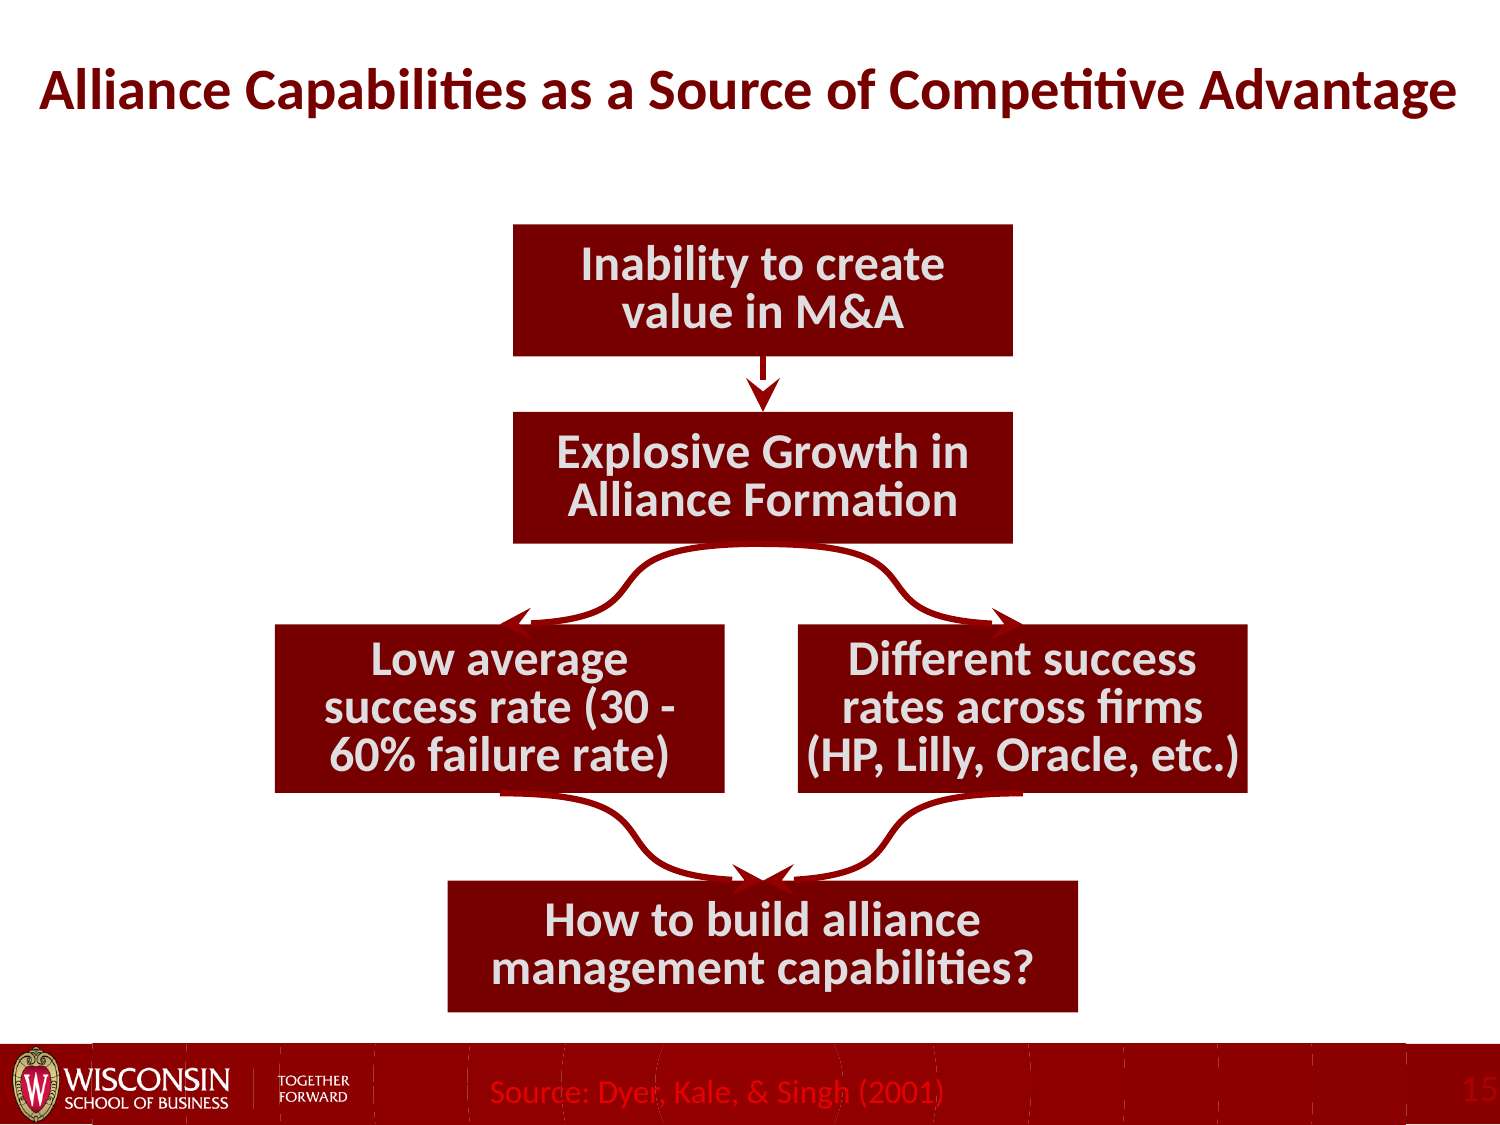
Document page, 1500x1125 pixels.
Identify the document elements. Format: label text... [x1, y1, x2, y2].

text_box Source: Dyer, Kale, & Singh (2001) [474, 1062, 1275, 1113]
title Alliance Capabilities as a Source of Competitive Advantage [0, 37, 1500, 150]
picture [12, 1046, 350, 1123]
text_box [274, 224, 1248, 1013]
